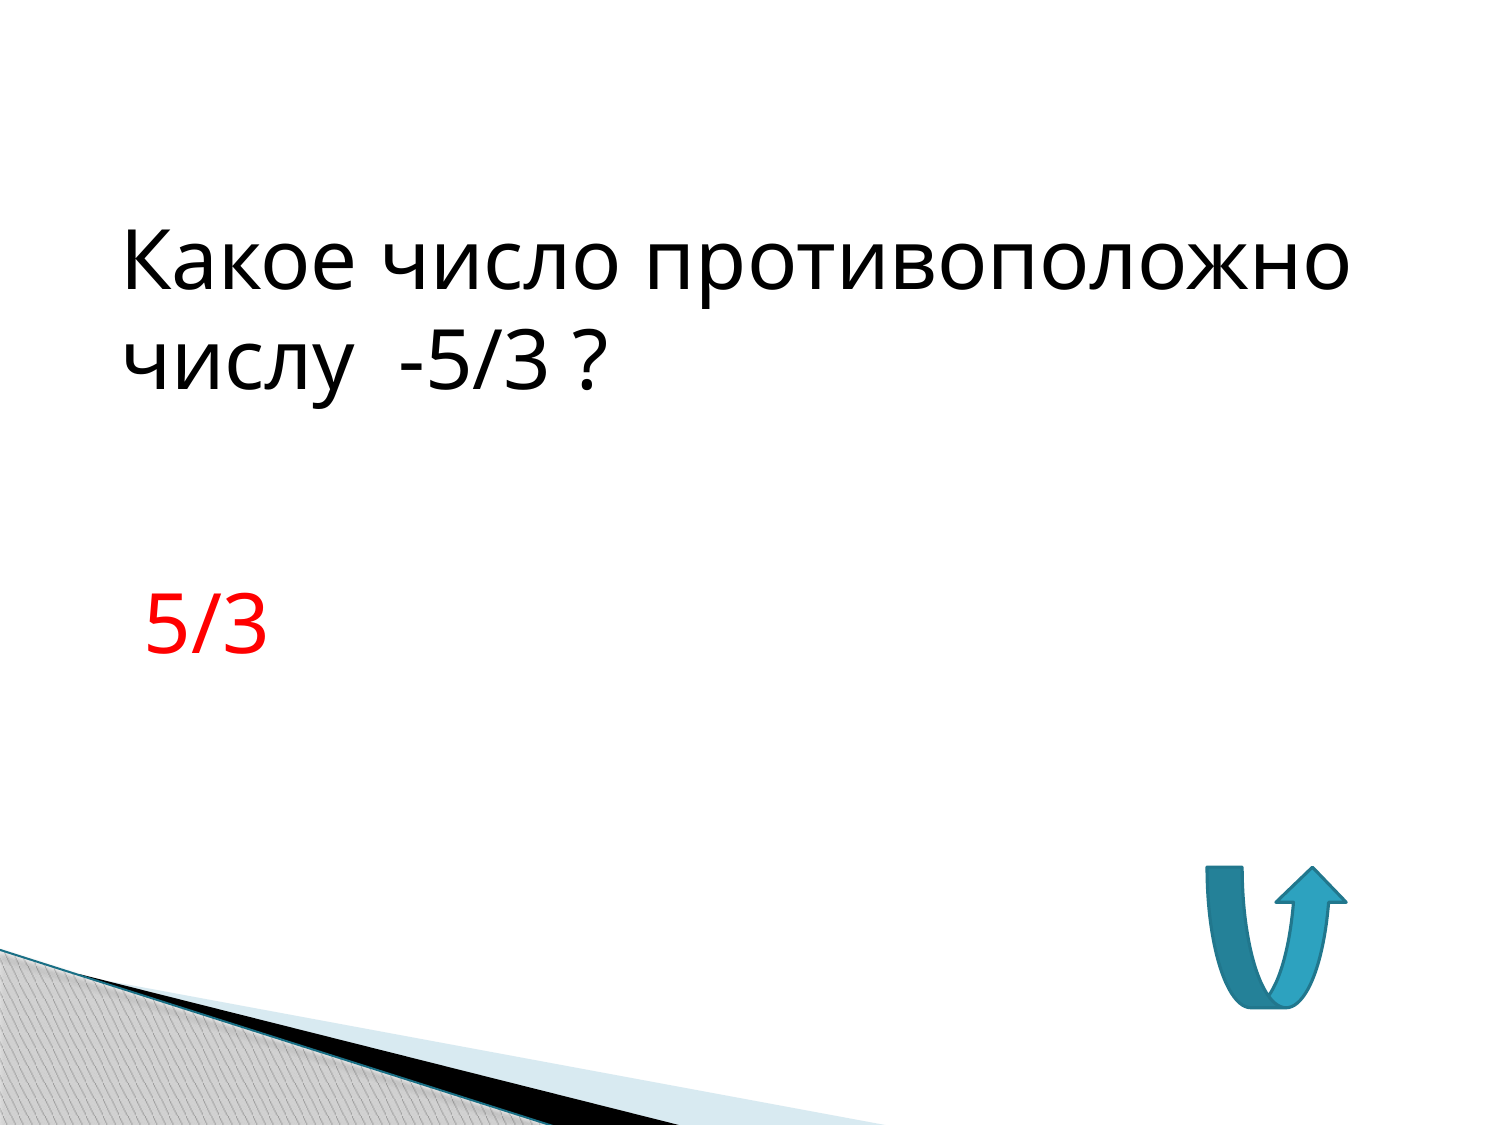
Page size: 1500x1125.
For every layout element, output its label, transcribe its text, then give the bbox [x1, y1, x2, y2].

text_box 5/3 [128, 562, 434, 678]
text_box Какое число противоположно числу -5/3 ? [105, 199, 1372, 414]
text_box [1205, 865, 1348, 1010]
